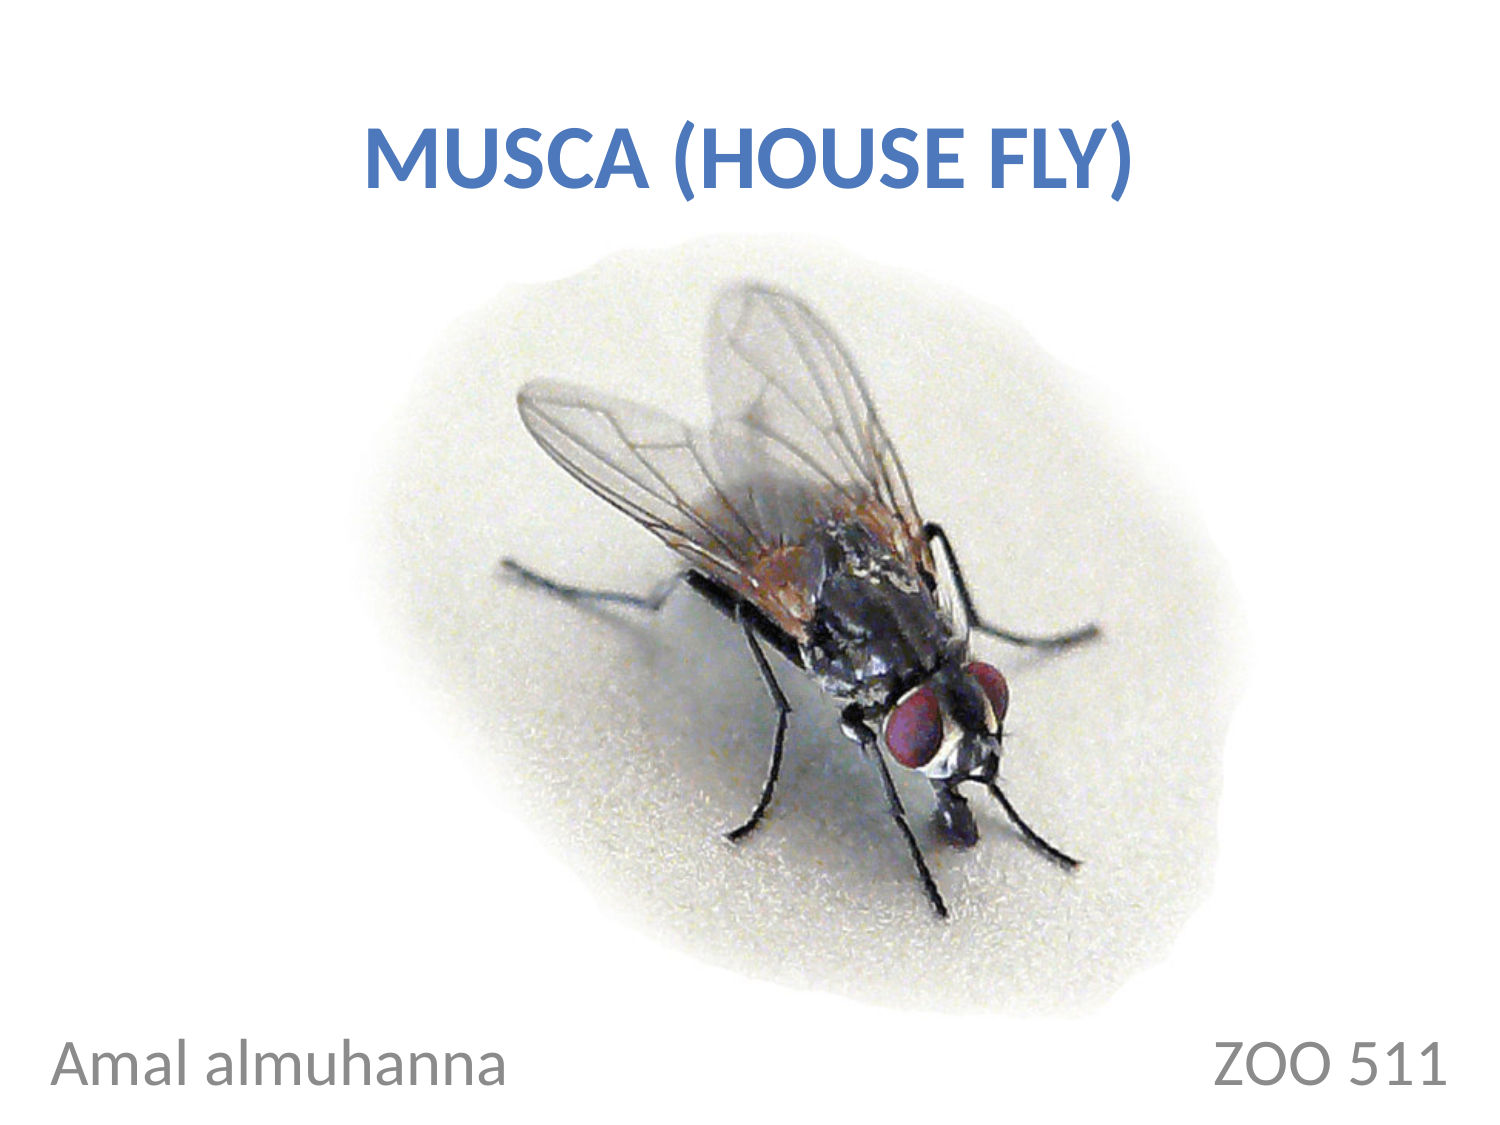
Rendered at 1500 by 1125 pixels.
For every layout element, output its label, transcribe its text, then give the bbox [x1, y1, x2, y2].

title Musca (house fly) [112, 30, 1388, 273]
subtitle Amal almuhanna ZOO 511 [0, 1011, 1500, 1125]
picture [324, 231, 1259, 1020]
